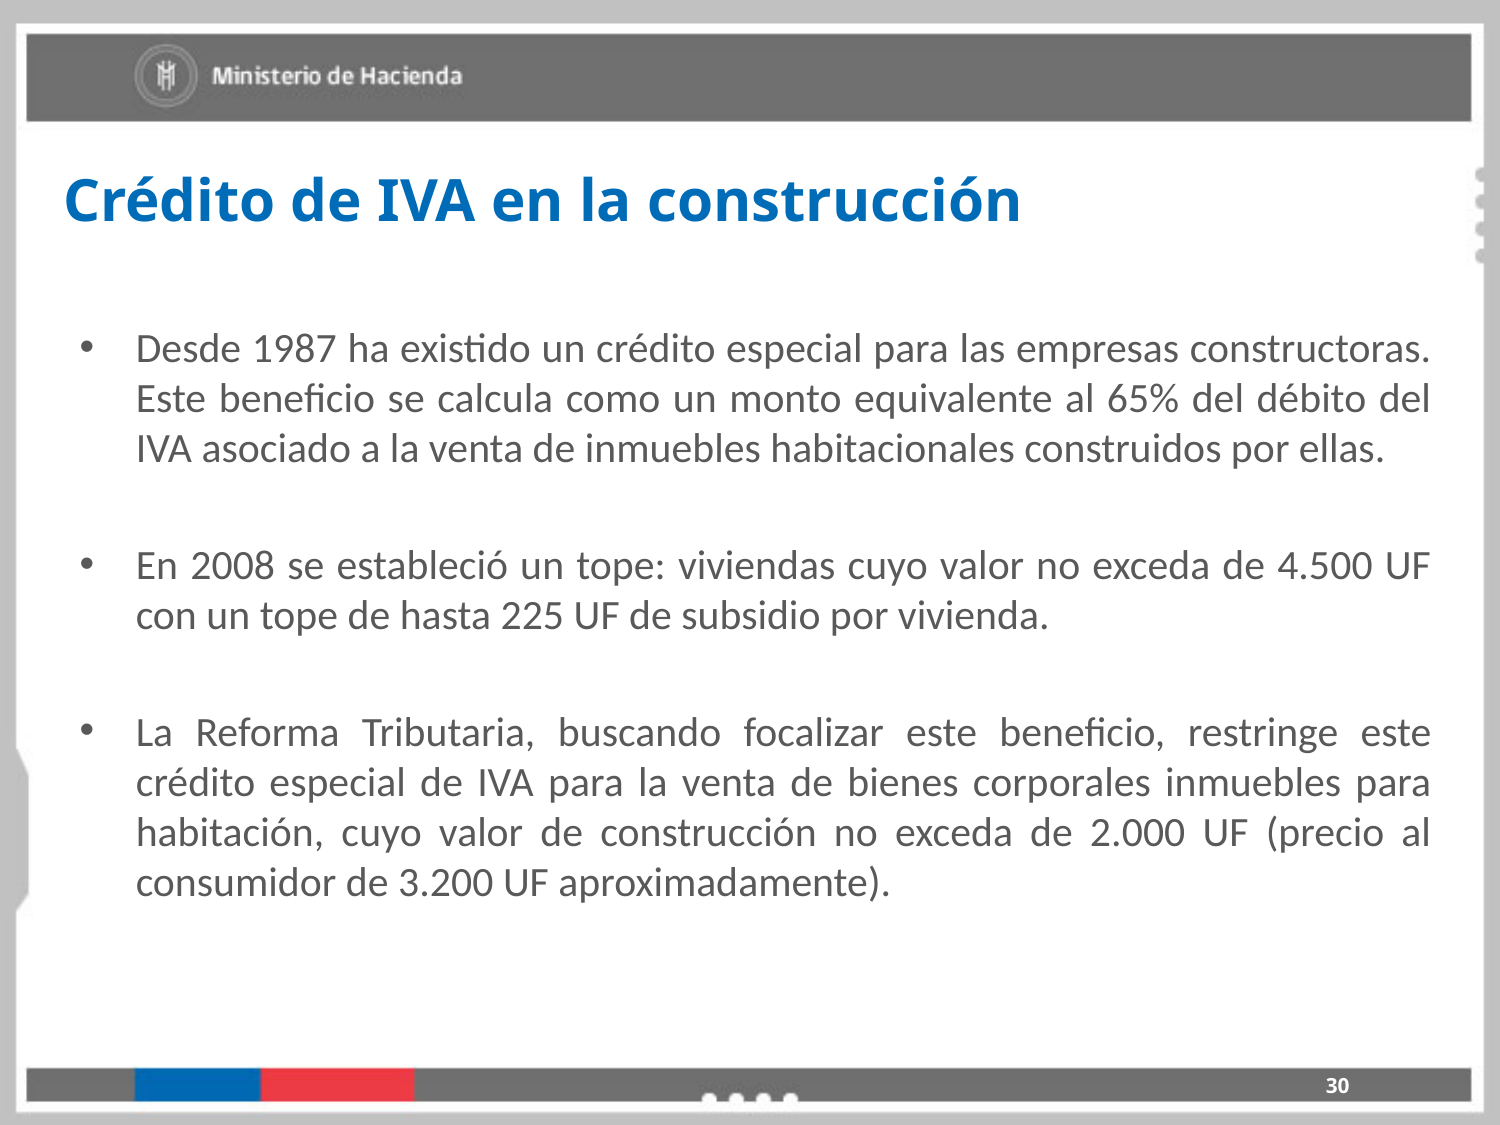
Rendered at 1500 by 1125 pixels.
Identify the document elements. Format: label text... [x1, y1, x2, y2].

picture [0, 0, 1500, 1125]
text_box Crédito de IVA en la construcción [48, 138, 1424, 268]
list Desde 1987 ha existido un crédito especial para las empresas constructoras. Este beneficio se calcula como un monto equivalente al 65% del débito del IVA asociado a la venta de inmuebles habitacionales construidos por ellas. En 2008 se estableció un tope: viviendas cuyo valor no exceda de 4.500 UF con un tope de hasta 225 UF de subsidio por vivienda. La Reforma Tributaria, buscando focalizar este beneficio, restringe este crédito especial de IVA para la venta de bienes corporales inmuebles para habitación, cuyo valor de construcción no exceda de 2.000 UF (precio al consumidor de 3.200 UF aproximadamente). [64, 255, 1447, 1047]
slide_number 30 [1014, 1070, 1365, 1103]
